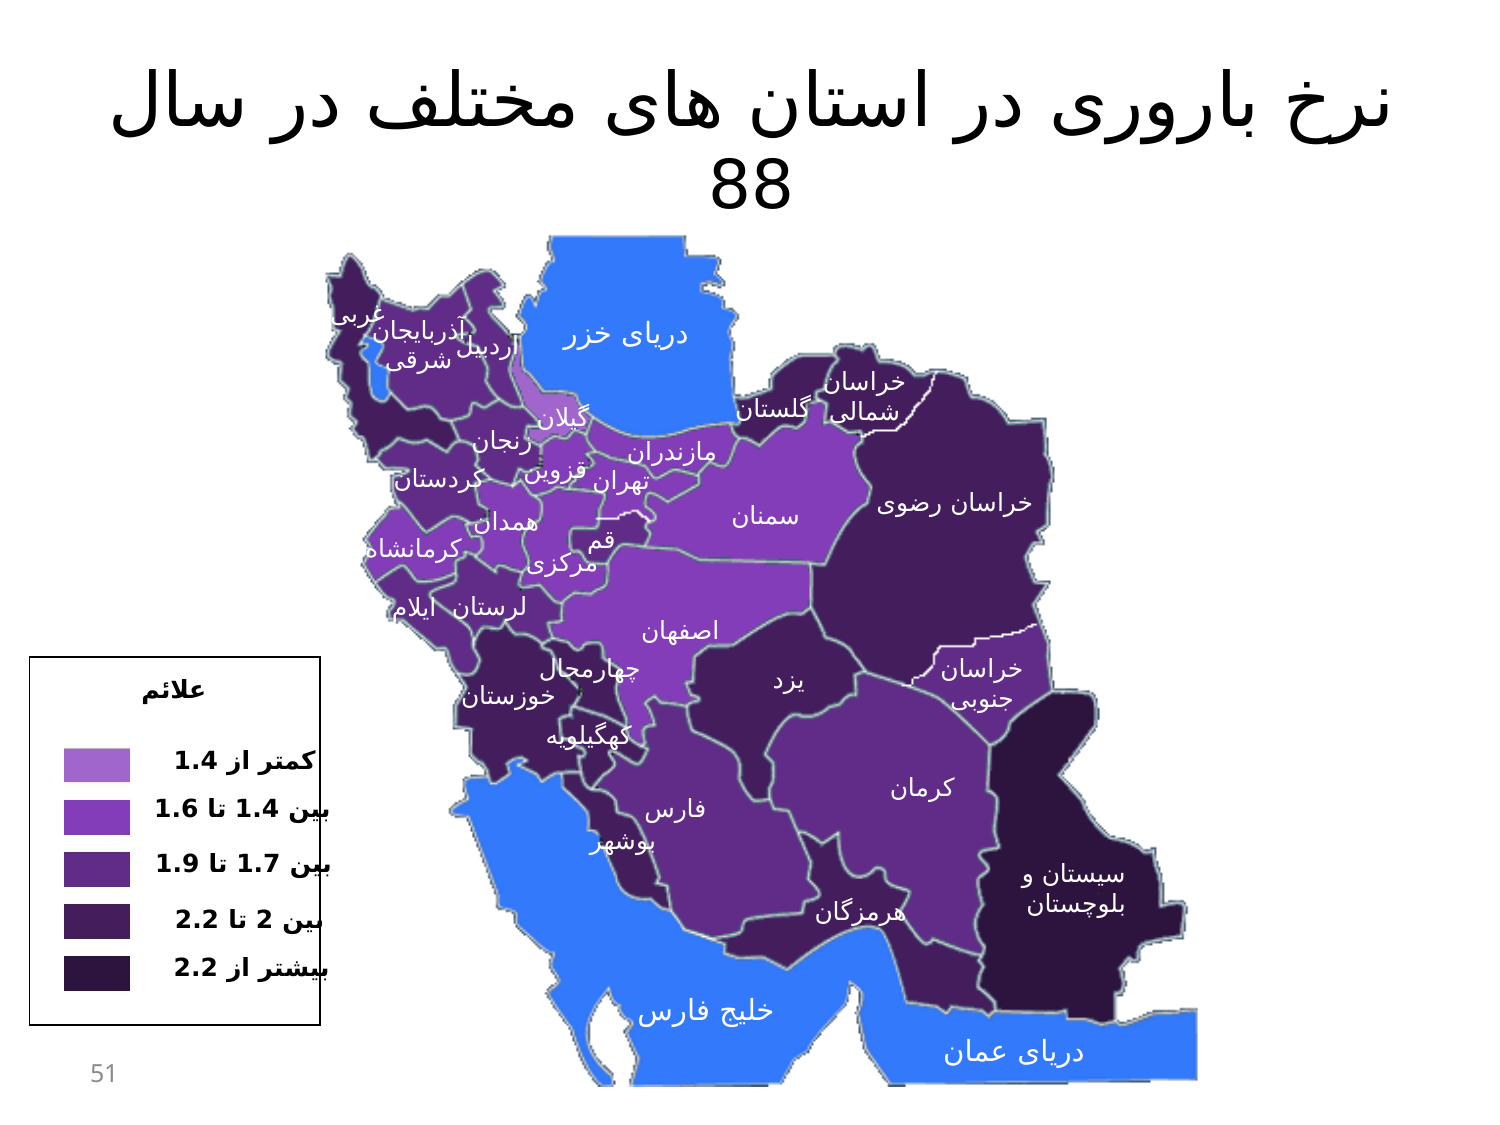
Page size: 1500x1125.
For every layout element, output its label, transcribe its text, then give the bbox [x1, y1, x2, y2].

text_box غربی [315, 289, 319, 335]
slide_number 51 [75, 1042, 425, 1103]
picture [324, 226, 1201, 1087]
table_header [30, 658, 319, 1024]
title نرخ باروری در استان های مختلف در سال 88 [76, 42, 1427, 231]
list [64, 737, 141, 1003]
